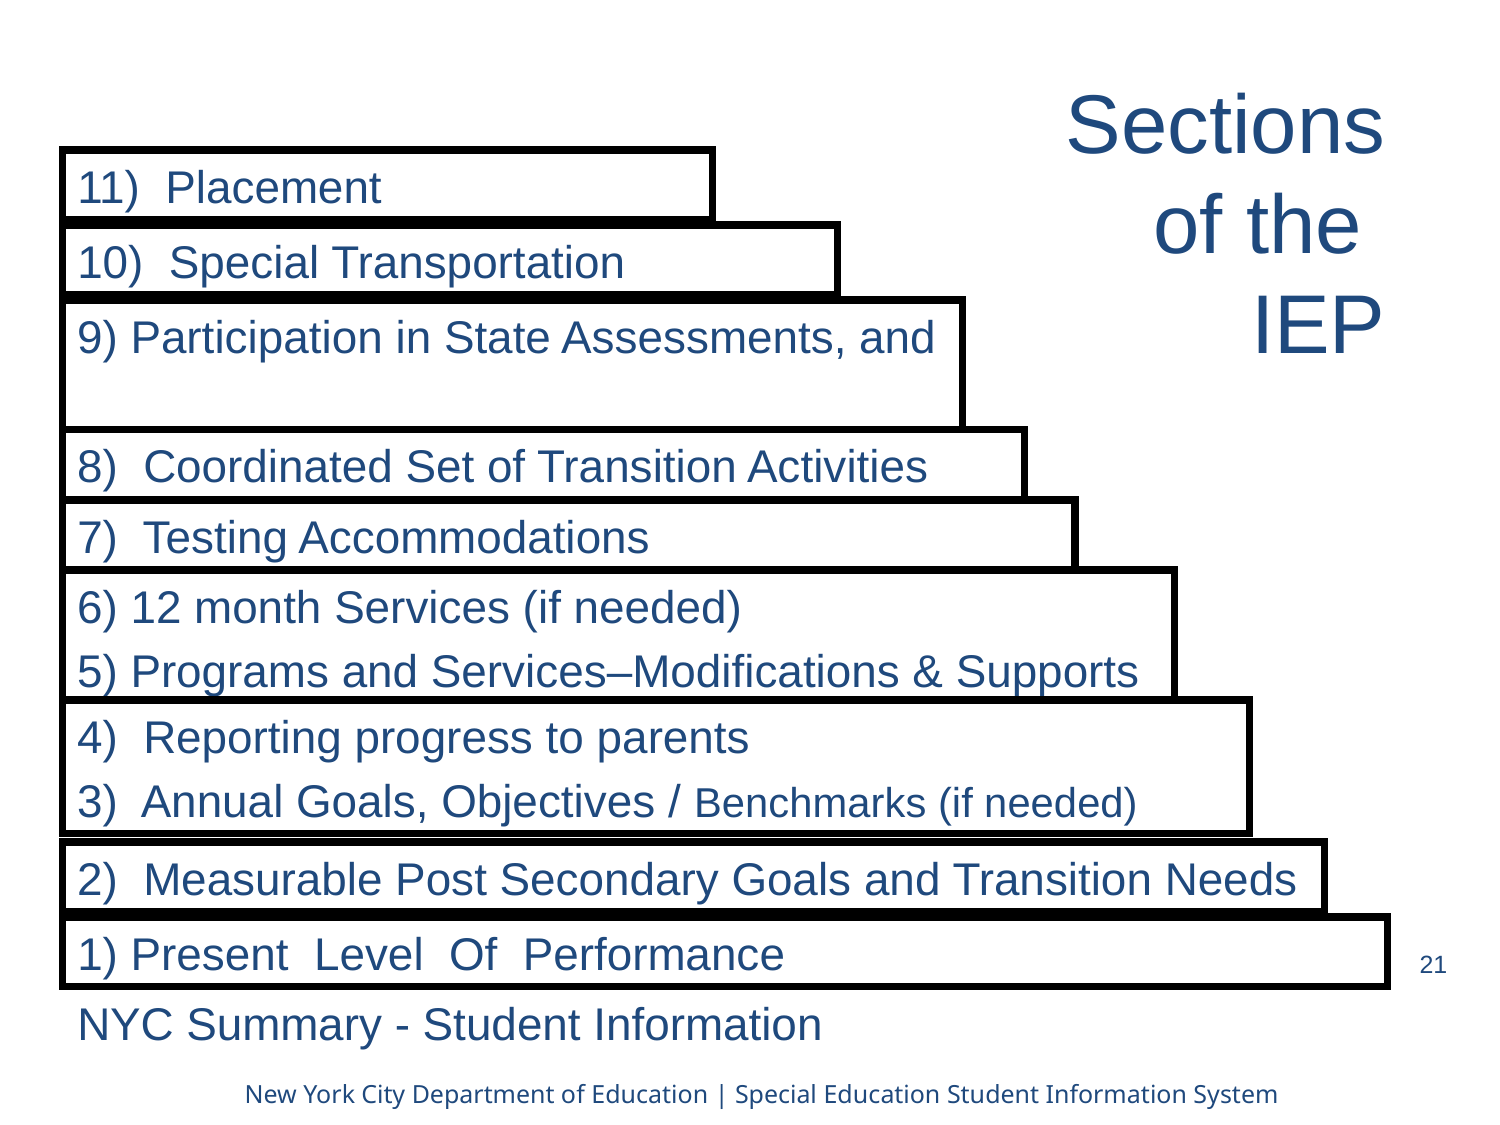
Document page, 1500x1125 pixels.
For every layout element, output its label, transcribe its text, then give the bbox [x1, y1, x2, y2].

text_box NYC Summary - Student Information [62, 987, 1438, 1058]
text_box 4) Reporting progress to parents 3) Annual Goals, Objectives / Benchmarks (if needed) [62, 699, 1250, 834]
text_box 10) Special Transportation [62, 224, 838, 295]
slide_number 21 [1250, 924, 1463, 1004]
text_box 7) Testing Accommodations [62, 500, 1075, 570]
footer New York City Department of Education | Special Education Student Information System [62, 1062, 1463, 1125]
text_box Sections of the IEP [1012, 62, 1400, 378]
text_box 2) Measurable Post Secondary Goals and Transition Needs [62, 841, 1325, 912]
text_box 1) Present Level Of Performance [62, 916, 1388, 987]
text_box 8) Coordinated Set of Transition Activities [62, 429, 1025, 500]
text_box 6) 12 month Services (if needed) 5) Programs and Services–Modifications & Supports [62, 570, 1175, 699]
text_box 11) Placement [62, 149, 713, 220]
text_box 9) Participation in State Assessments, and with Students without Disabilities [62, 299, 963, 429]
